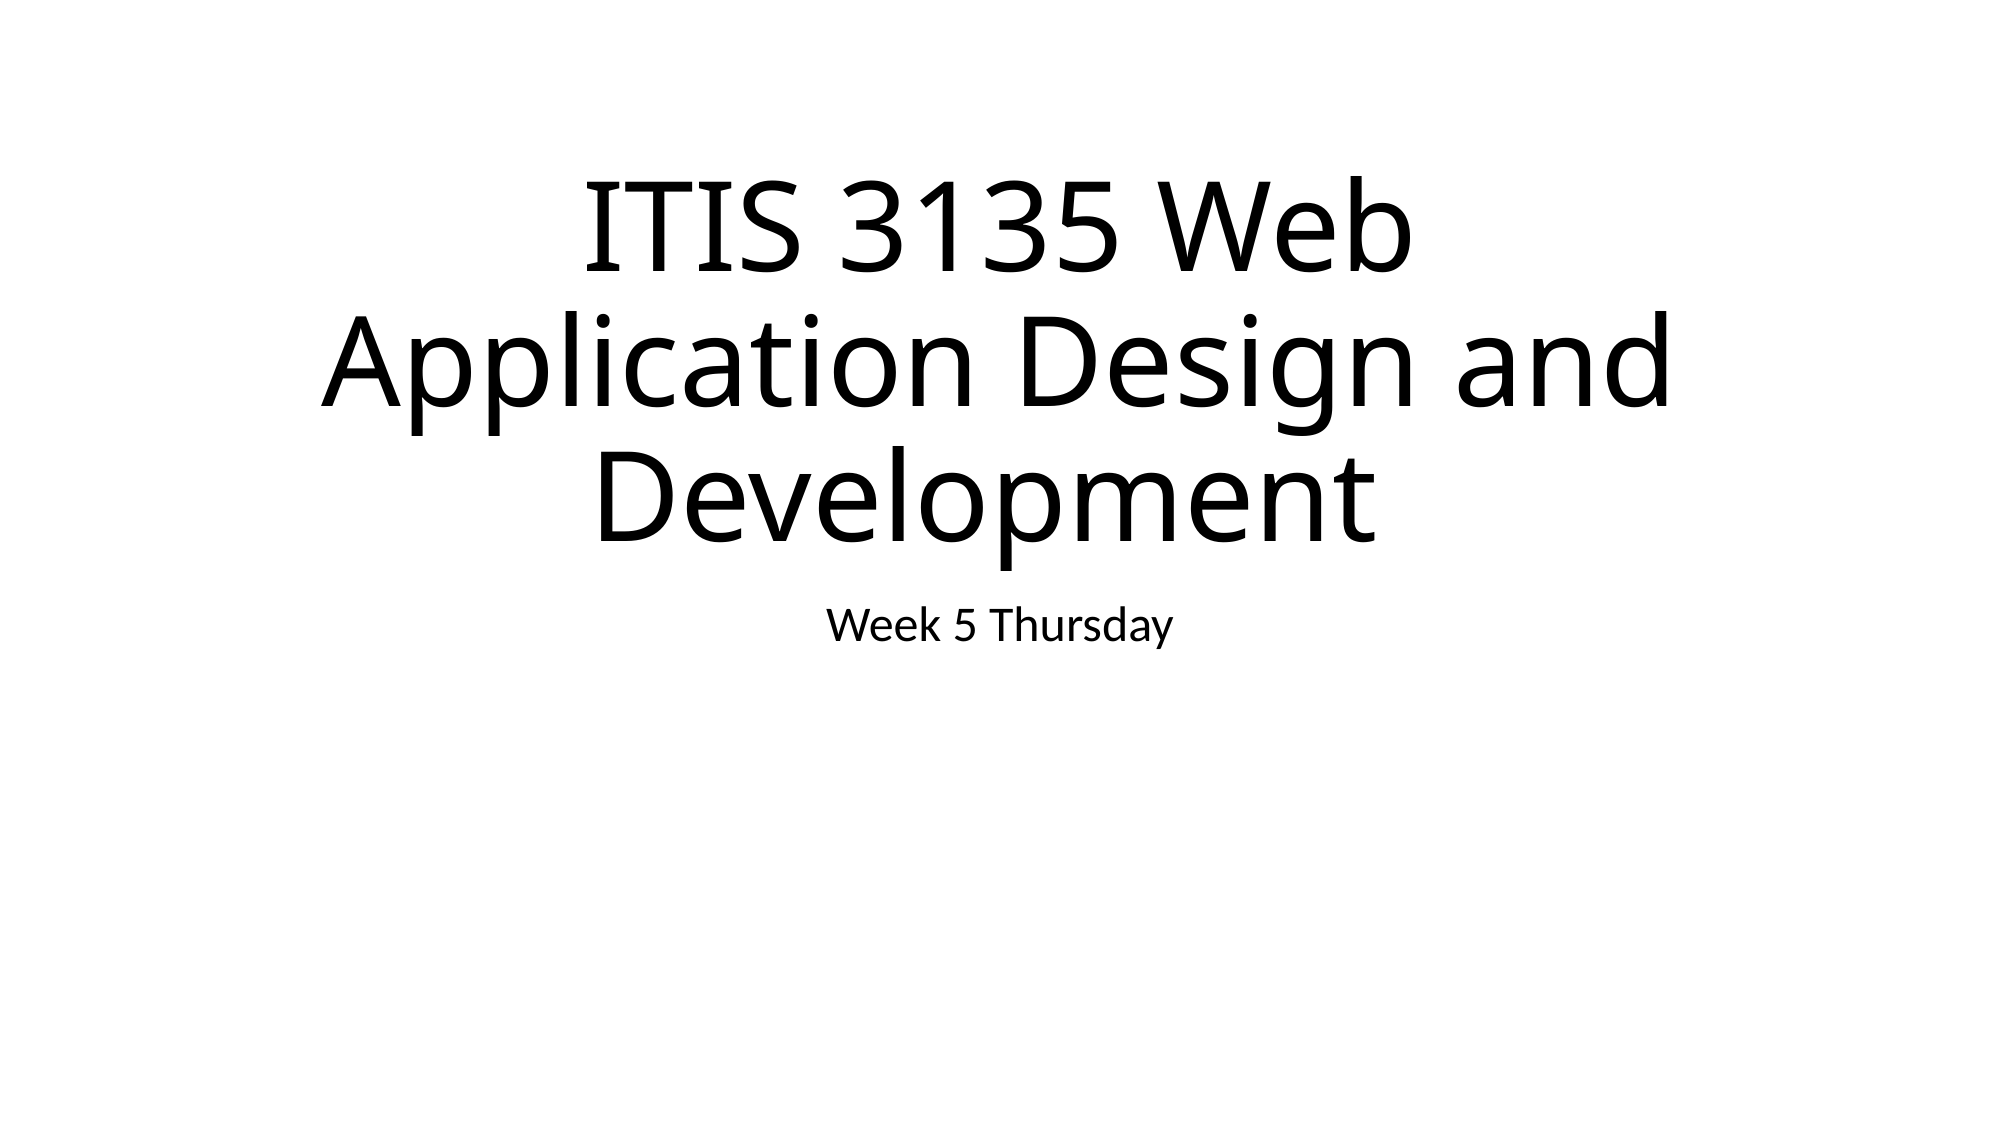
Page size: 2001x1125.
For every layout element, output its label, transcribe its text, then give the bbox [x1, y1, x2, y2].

subtitle Week 5 Thursday [249, 590, 1750, 863]
title ITIS 3135 Web Application Design and Development [249, 184, 1750, 576]
